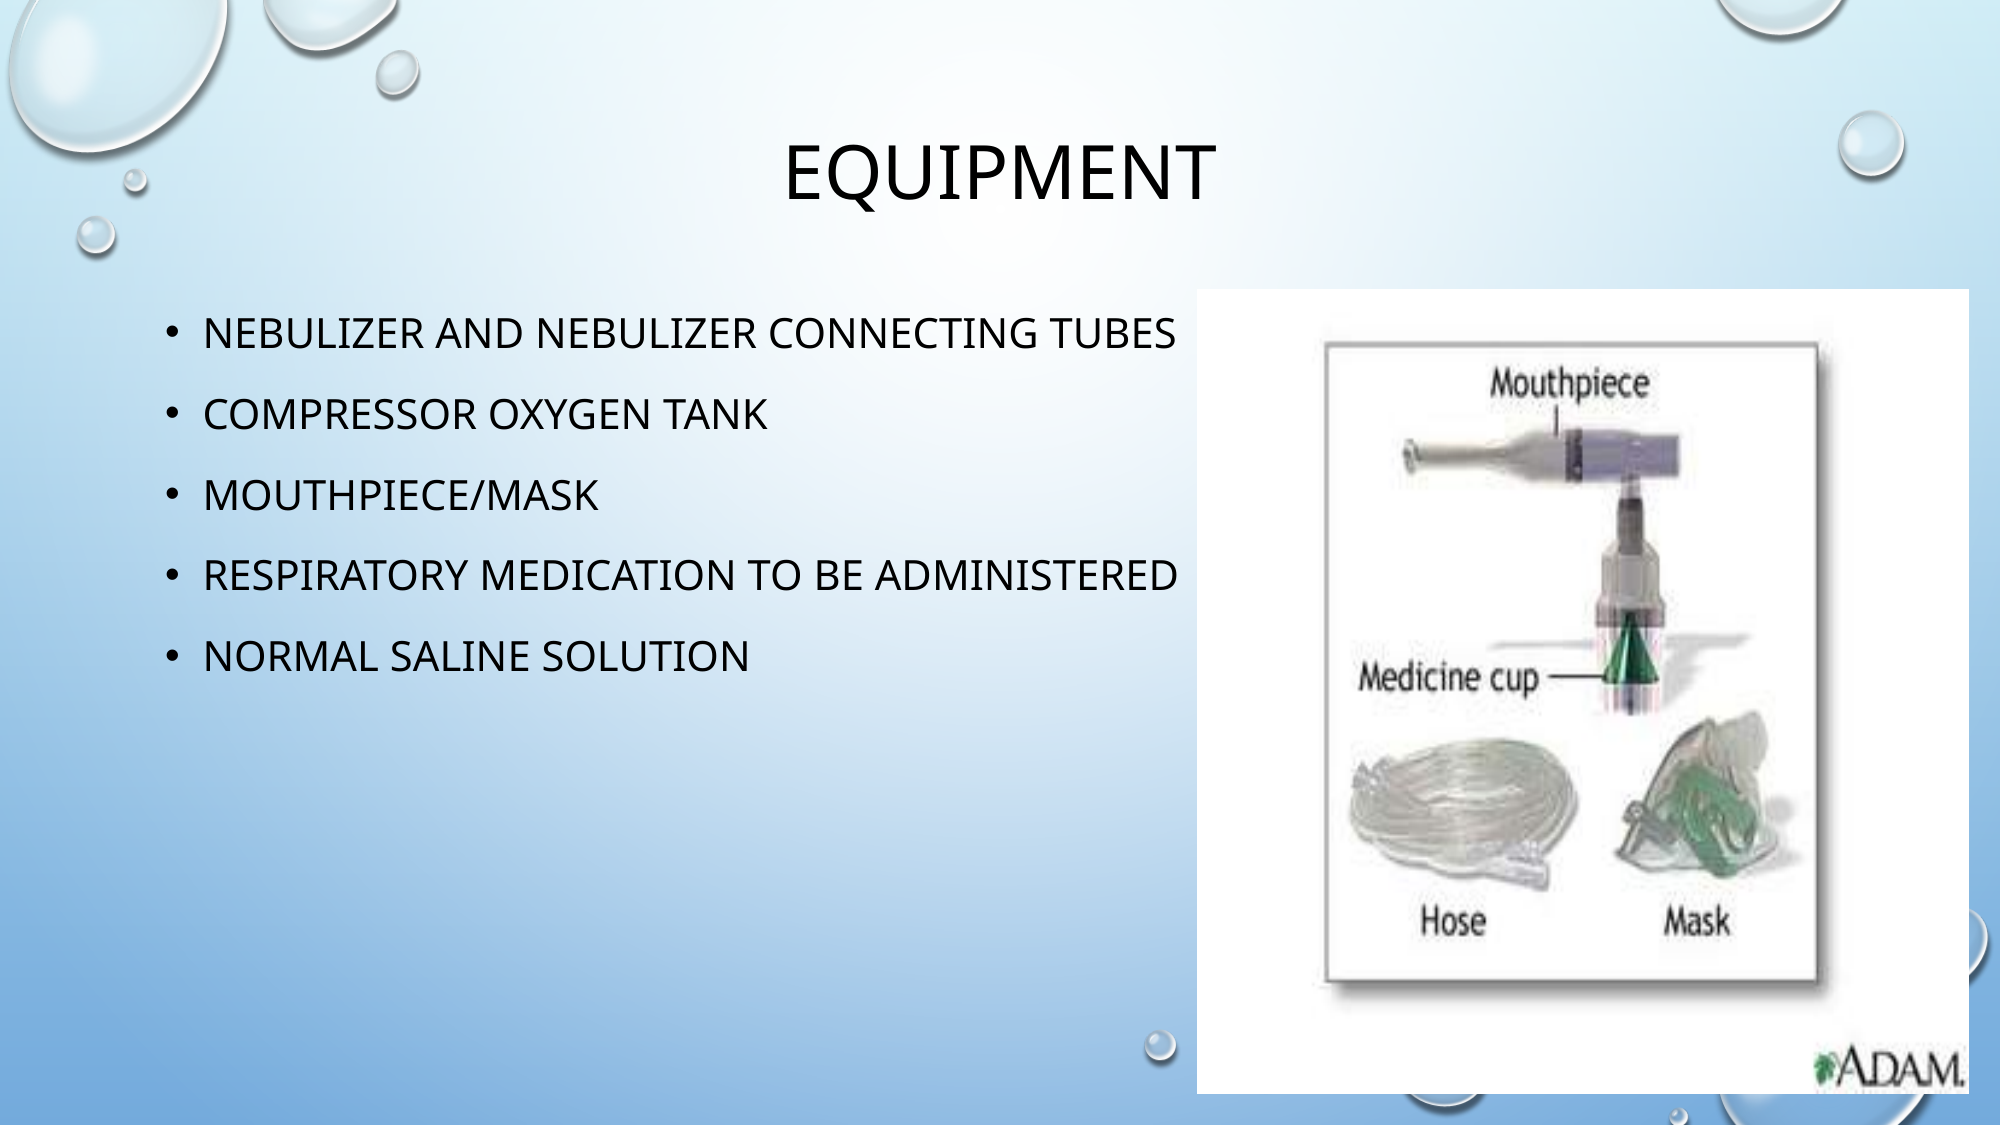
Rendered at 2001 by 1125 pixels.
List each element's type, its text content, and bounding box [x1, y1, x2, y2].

list Nebulizer and nebulizer connecting tubes Compressor oxygen tank Mouthpiece/mask Respiratory medication to be administered Normal saline solution [150, 289, 1196, 851]
title Equipment [150, 101, 1850, 250]
picture [0, 0, 2000, 1125]
